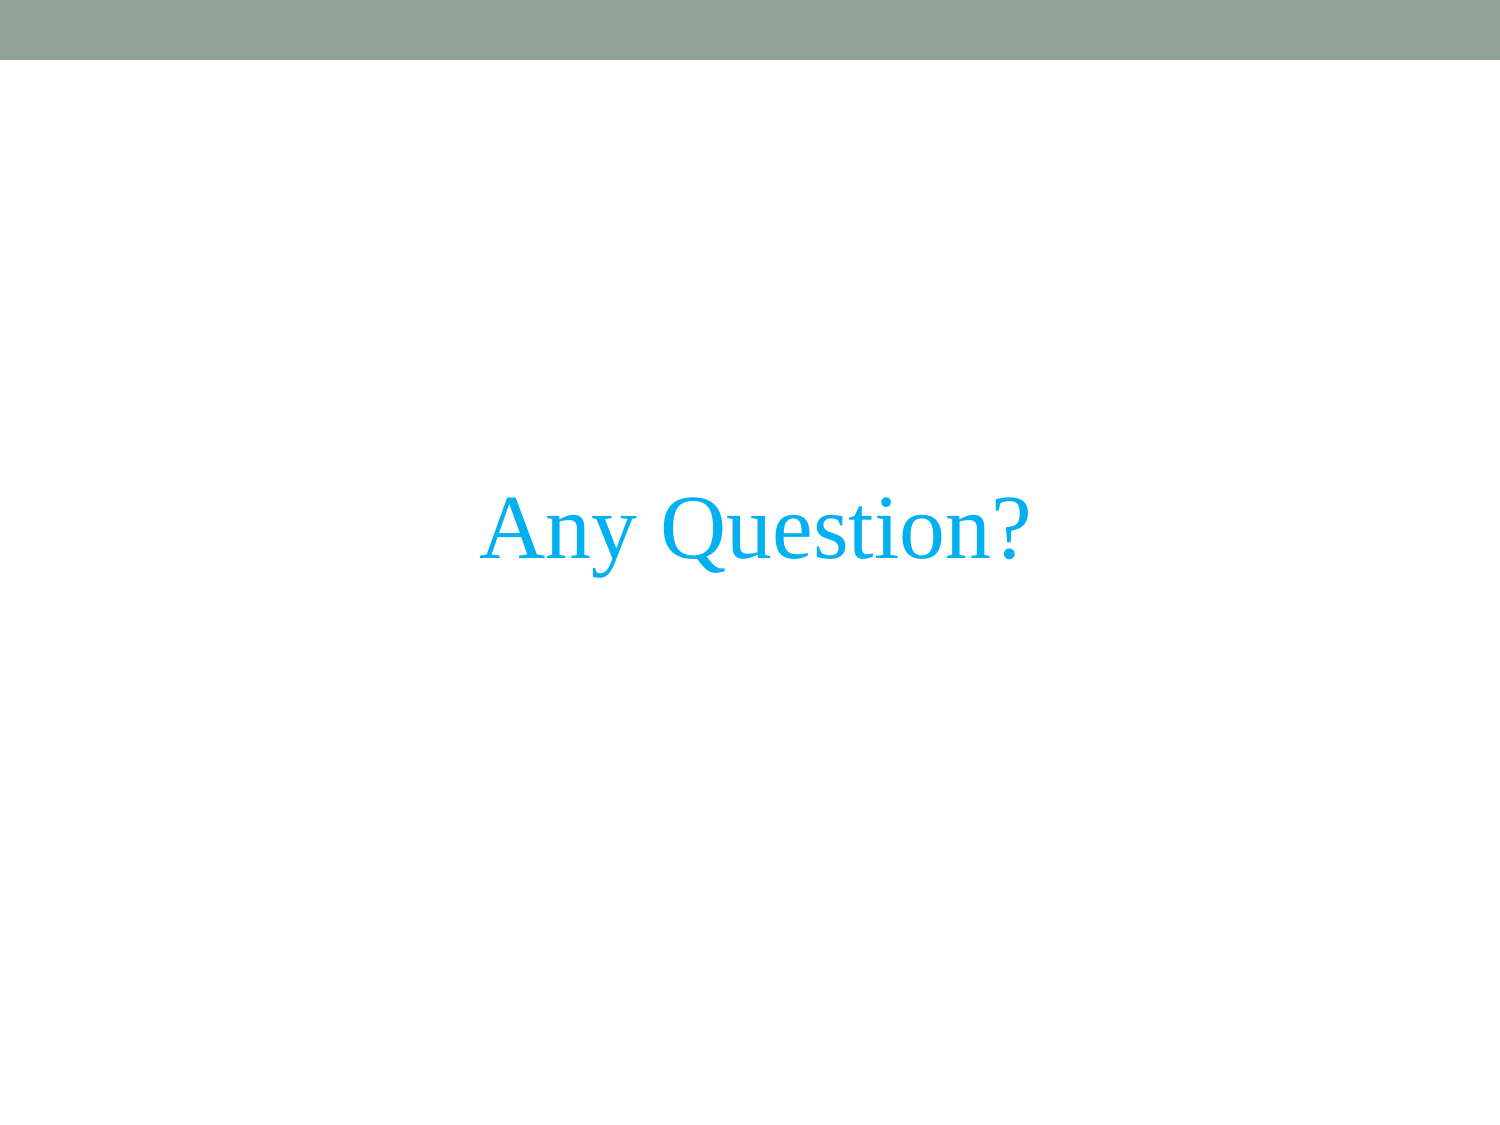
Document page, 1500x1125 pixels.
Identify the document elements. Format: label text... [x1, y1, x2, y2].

text_box Any Question? [464, 459, 1049, 584]
